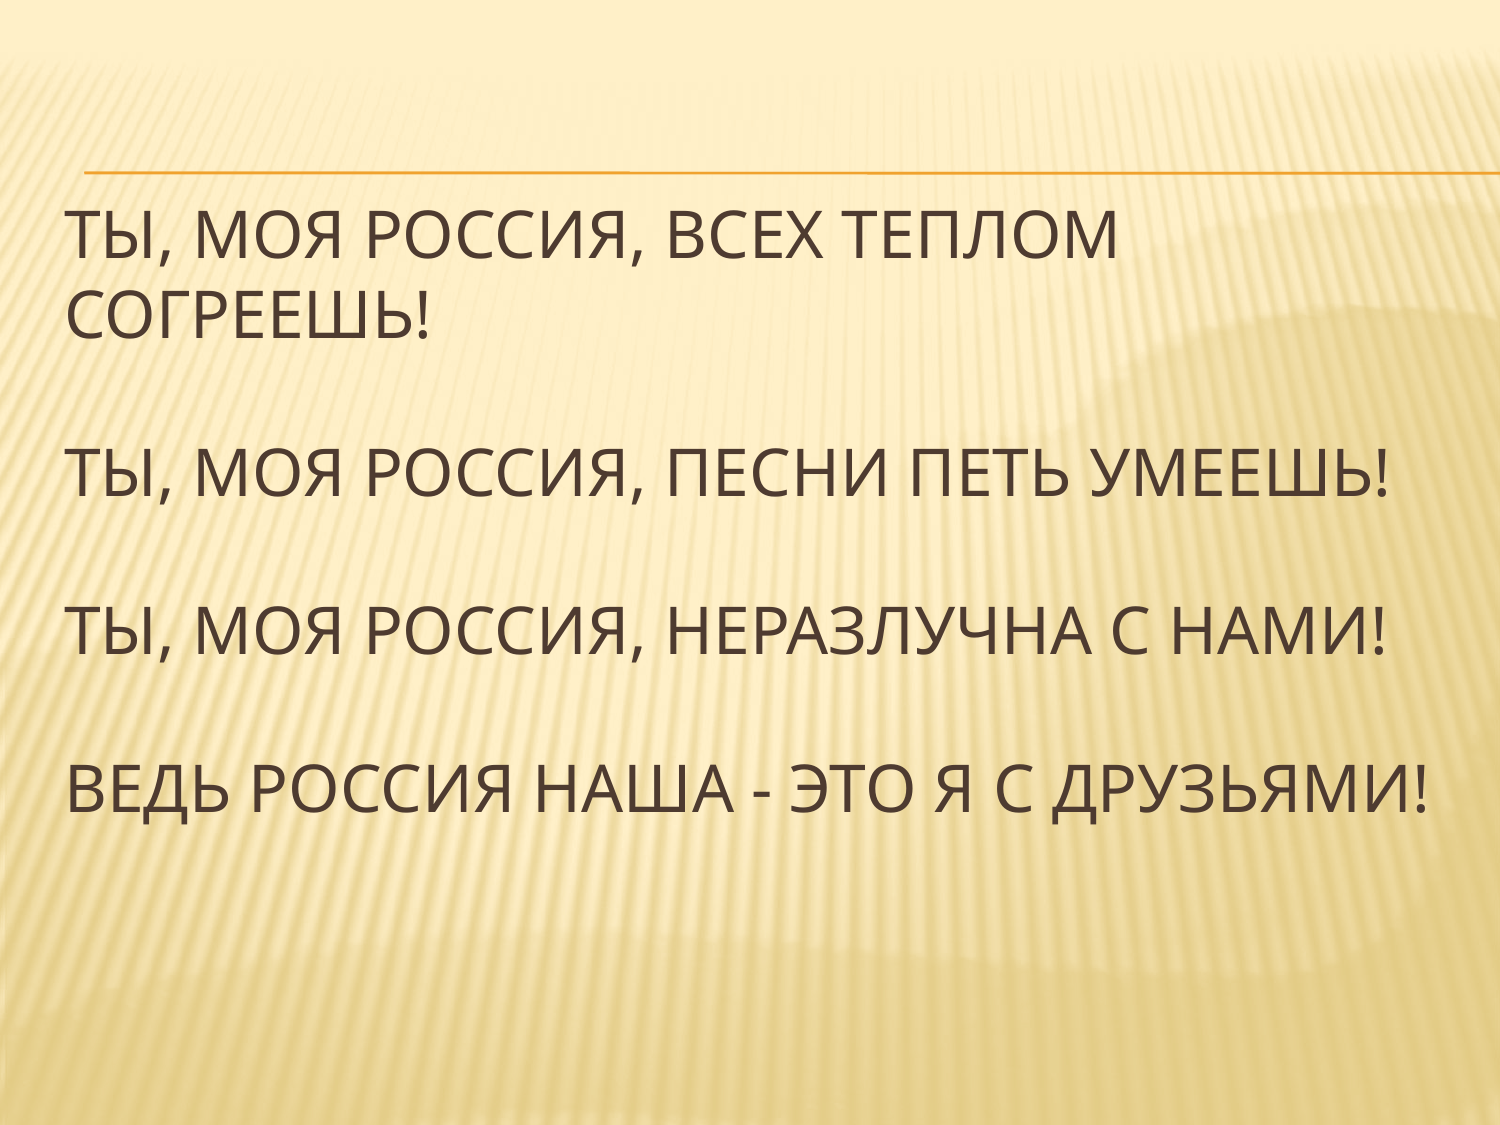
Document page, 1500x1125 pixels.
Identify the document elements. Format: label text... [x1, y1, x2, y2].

title Ты, моя Россия, всех теплом согреешь! Ты, моя Россия, песни петь умеешь! Ты, моя Россия, неразлучна с нами! Ведь Россия наша - это я с друзьями! [49, 75, 1475, 1024]
